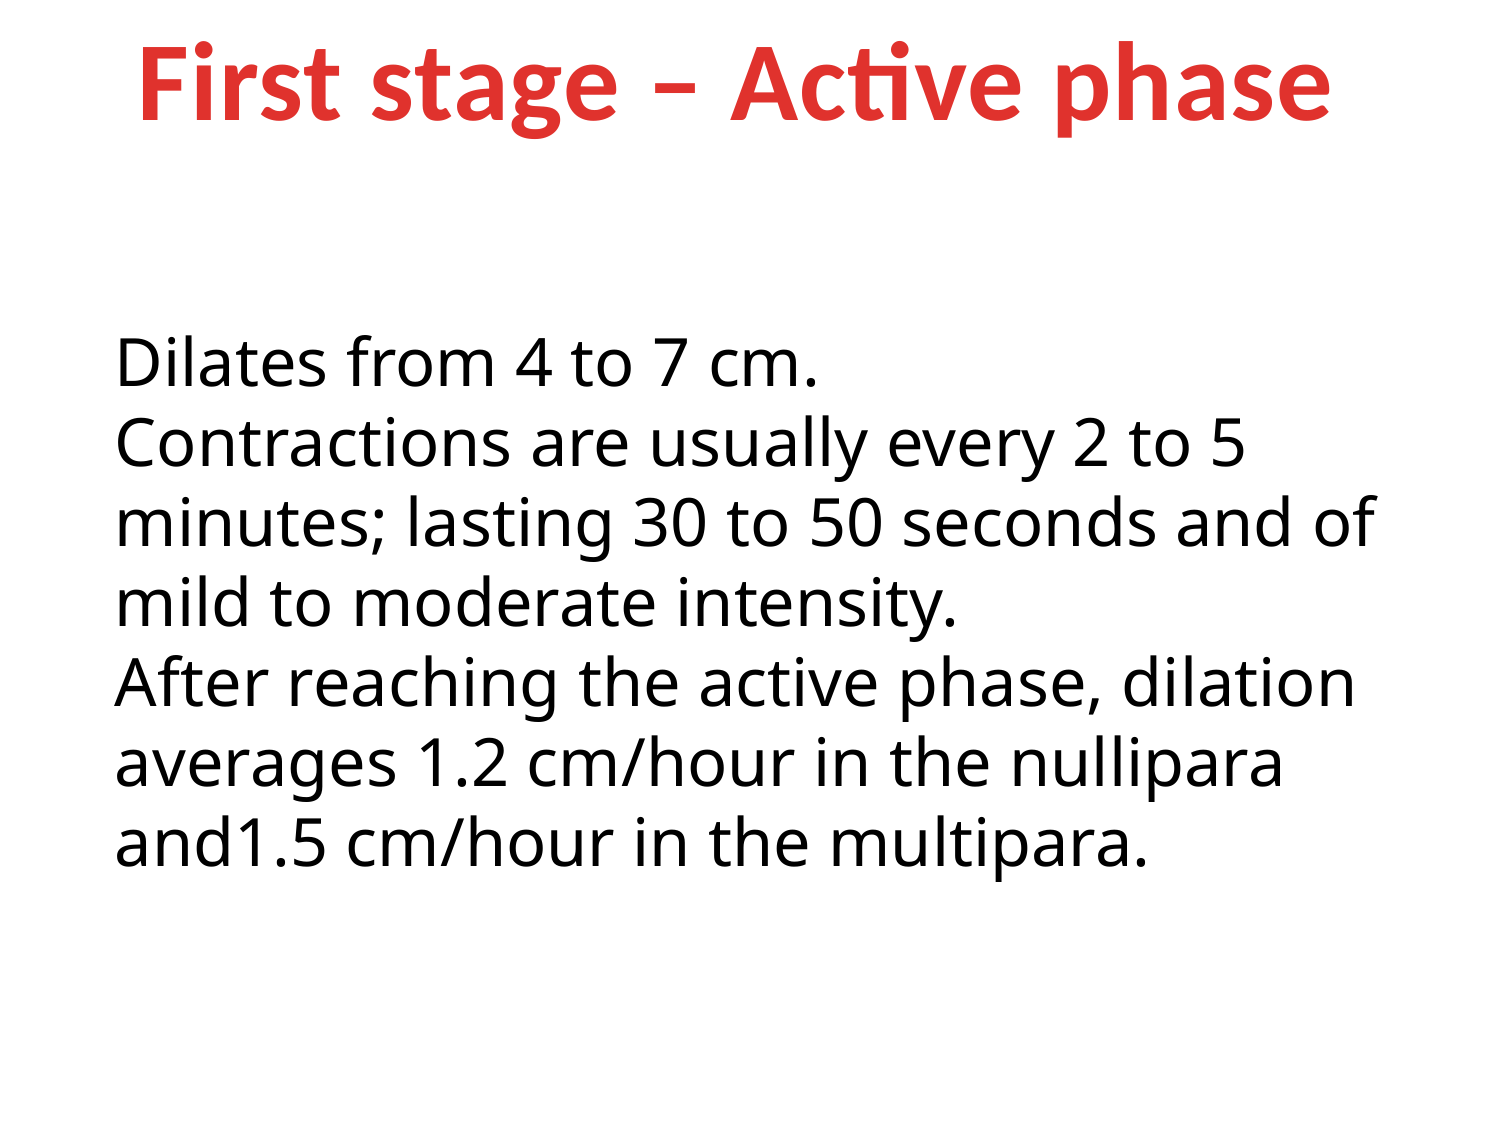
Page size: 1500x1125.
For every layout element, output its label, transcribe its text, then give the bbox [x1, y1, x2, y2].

text_box Dilates from 4 to 7 cm. Contractions are usually every 2 to 5 minutes; lasting 30 to 50 seconds and of mild to moderate intensity. After reaching the active phase, dilation averages 1.2 cm/hour in the nullipara and1.5 cm/hour in the multipara. [99, 312, 1425, 887]
text_box First stage – Active phase [0, 0, 1500, 150]
